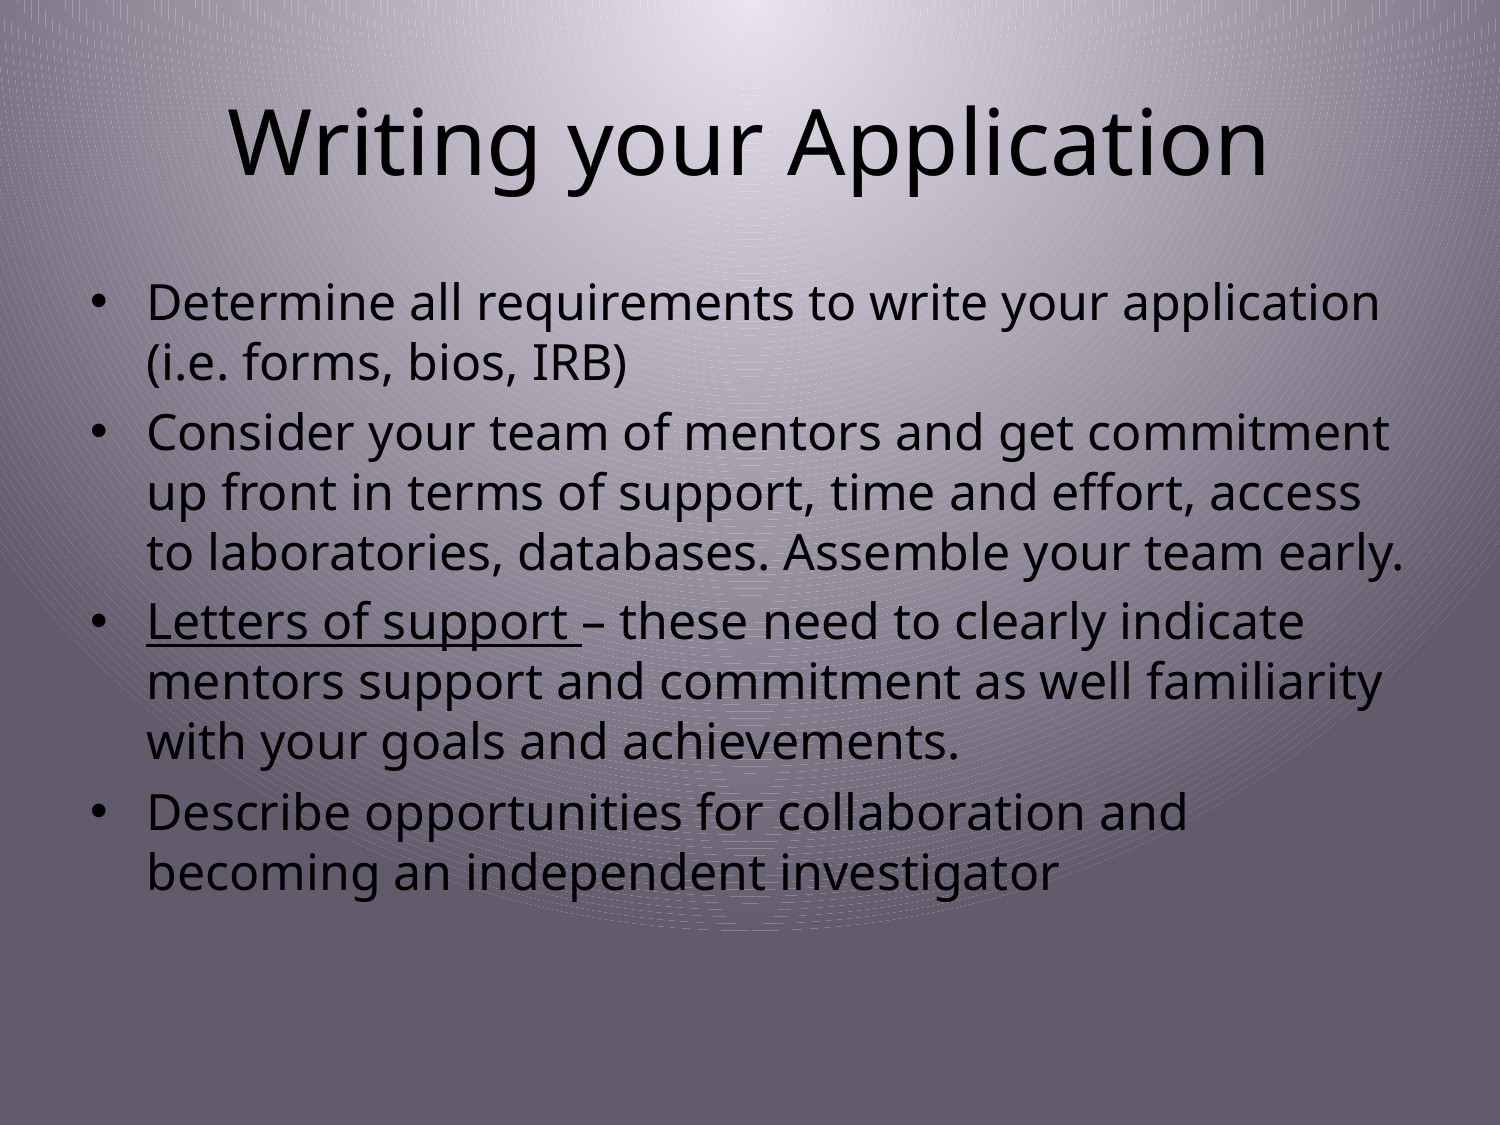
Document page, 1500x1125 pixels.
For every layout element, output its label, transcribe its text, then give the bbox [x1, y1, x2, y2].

list Determine all requirements to write your application (i.e. forms, bios, IRB) Consider your team of mentors and get commitment up front in terms of support, time and effort, access to laboratories, databases. Assemble your team early. Letters of support – these need to clearly indicate mentors support and commitment as well familiarity with your goals and achievements. Describe opportunities for collaboration and becoming an independent investigator [75, 262, 1425, 1005]
title Writing your Application [75, 45, 1425, 233]
